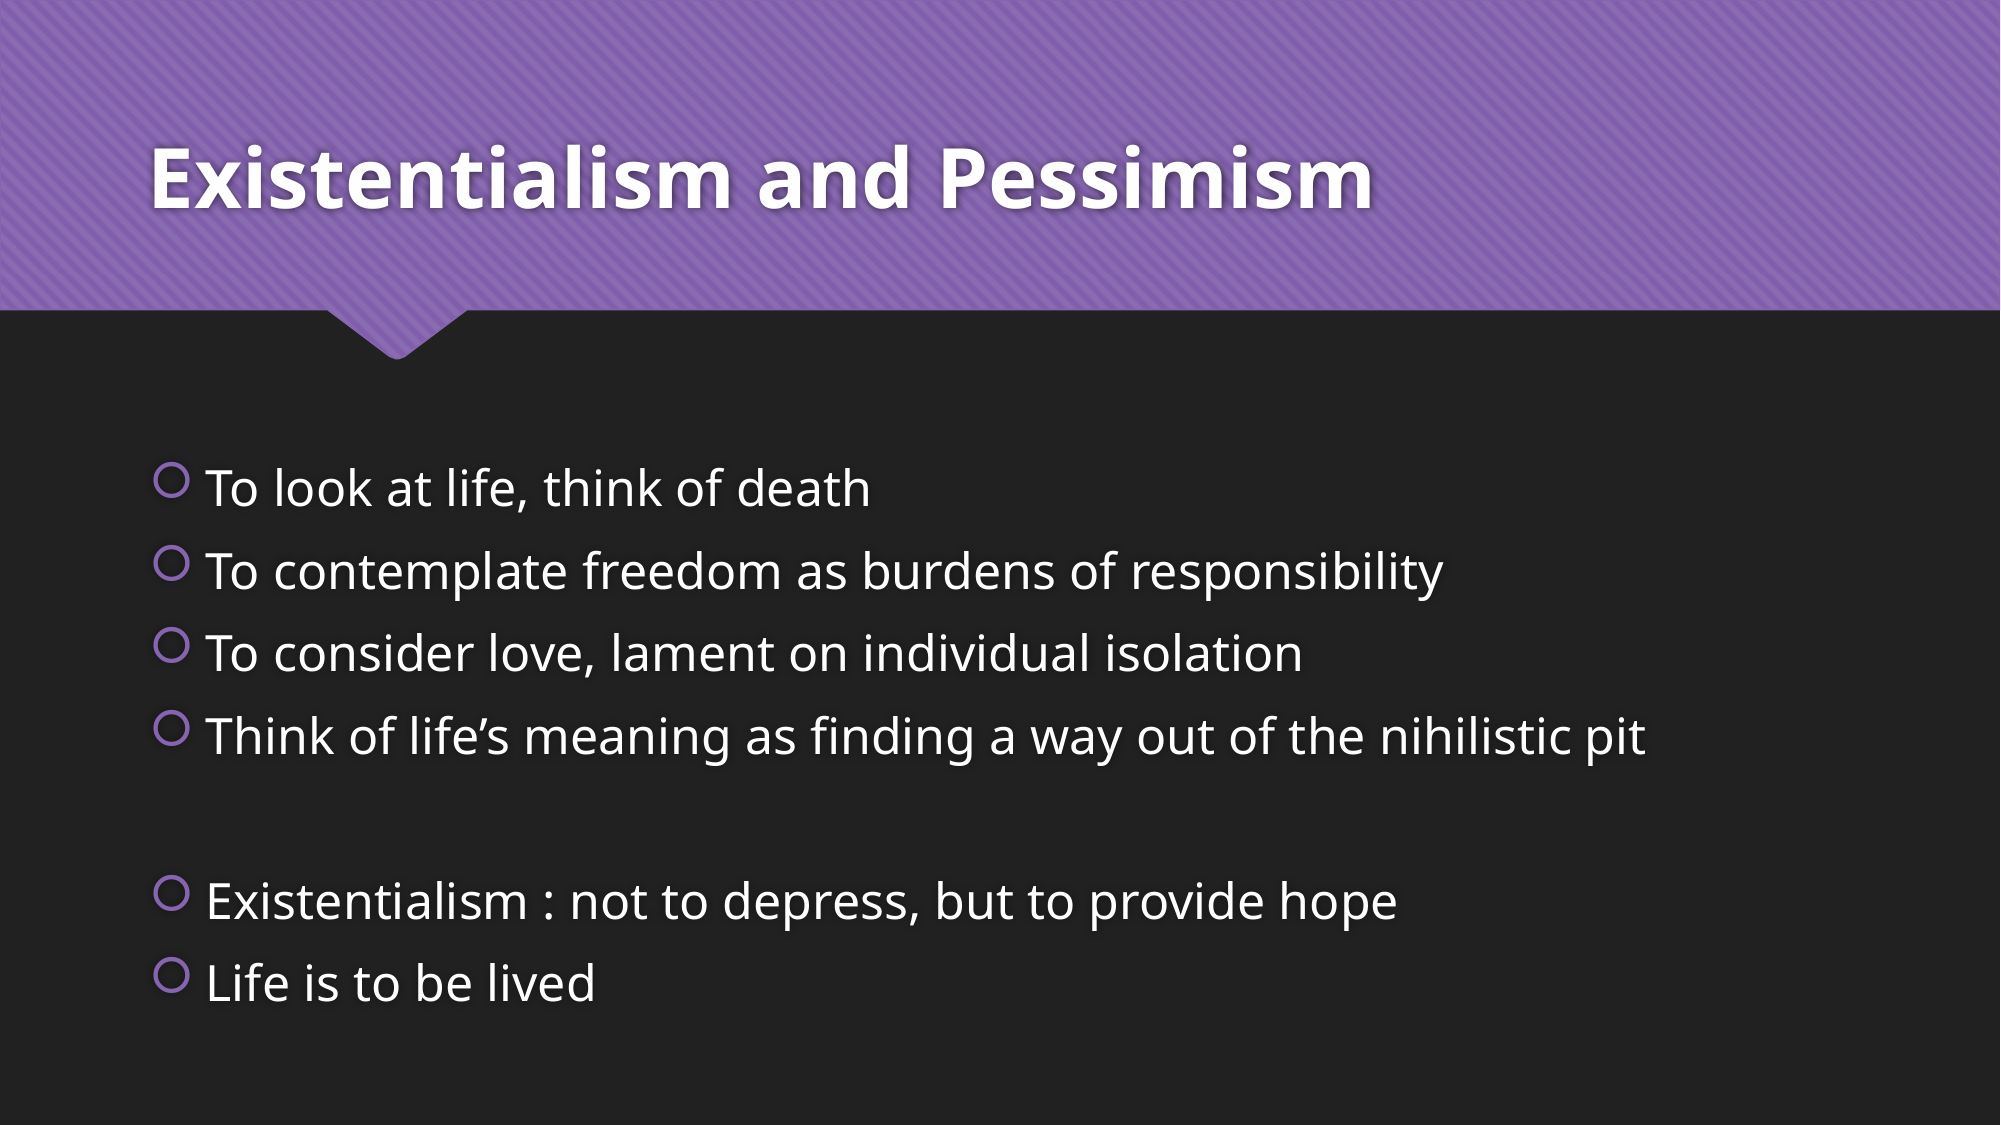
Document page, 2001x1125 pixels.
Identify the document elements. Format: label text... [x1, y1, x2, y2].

list To look at life, think of death To contemplate freedom as burdens of responsibility To consider love, lament on individual isolation Think of life’s meaning as finding a way out of the nihilistic pit Existentialism : not to depress, but to provide hope Life is to be lived [134, 378, 1866, 1091]
title Existentialism and Pessimism [132, 73, 1868, 233]
